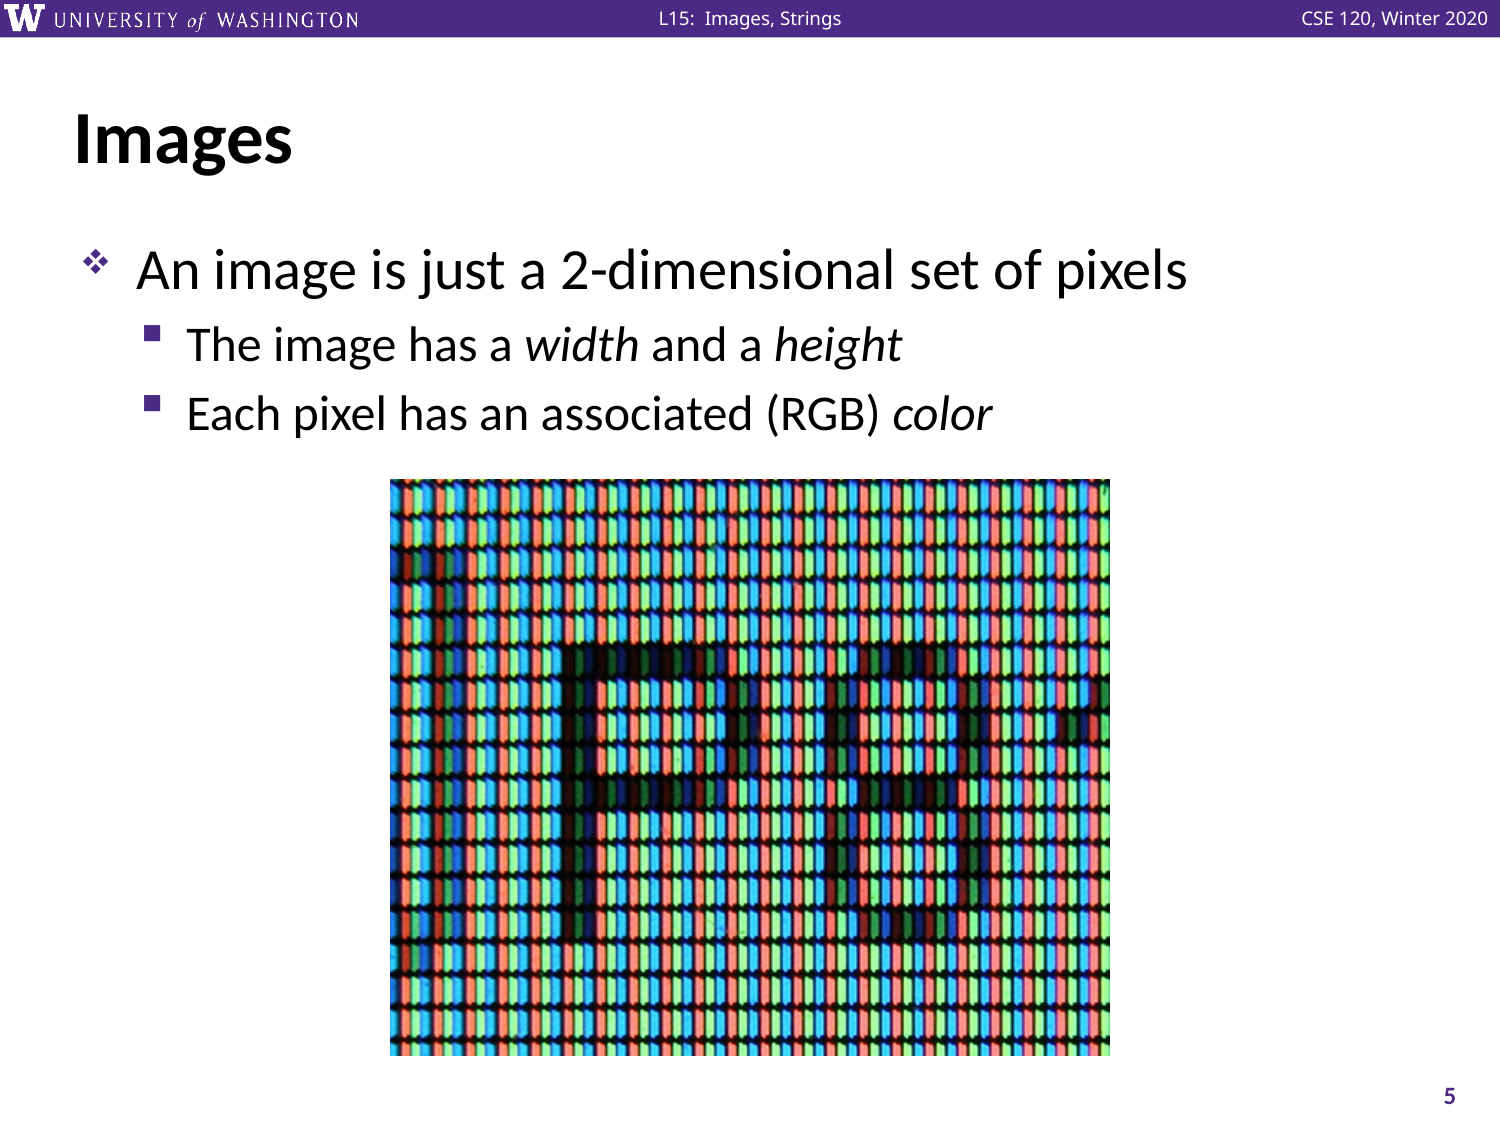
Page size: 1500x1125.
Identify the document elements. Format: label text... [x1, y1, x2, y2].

picture [389, 479, 1111, 1057]
slide_number 5 [1400, 1065, 1500, 1125]
list An image is just a 2-dimensional set of pixels The image has a width and a height Each pixel has an associated (RGB) color [64, 223, 1438, 1040]
picture [4, 4, 358, 32]
title Images [58, 71, 1438, 197]
